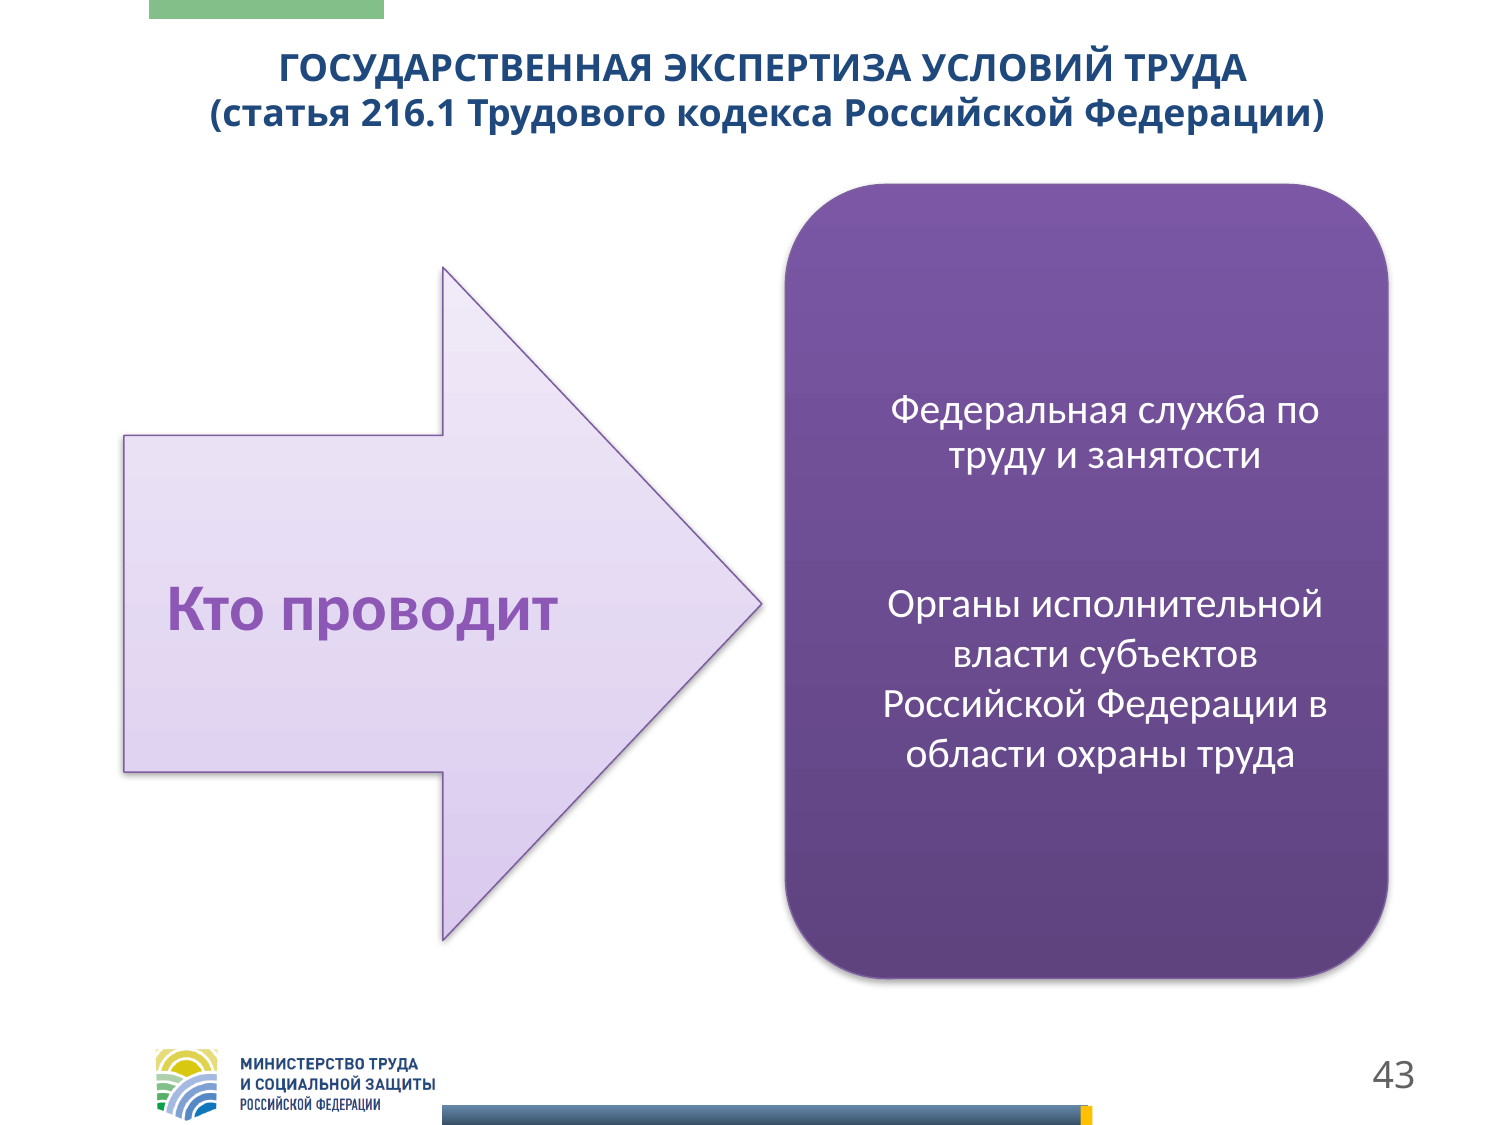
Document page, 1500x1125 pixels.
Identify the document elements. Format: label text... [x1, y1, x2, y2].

text_box Кто проводит [123, 266, 763, 942]
picture [149, 0, 385, 19]
slide_number 43 [1080, 1046, 1431, 1107]
picture [147, 1043, 444, 1125]
text_box [448, 1105, 1079, 1125]
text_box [785, 184, 1389, 979]
text_box [1079, 1104, 1094, 1125]
title ГОСУДАРСТВЕННАЯ ЭКСПЕРТИЗА УСЛОВИЙ ТРУДА (статья 216.1 Трудового кодекса Российской Федерации) [76, 30, 1459, 148]
